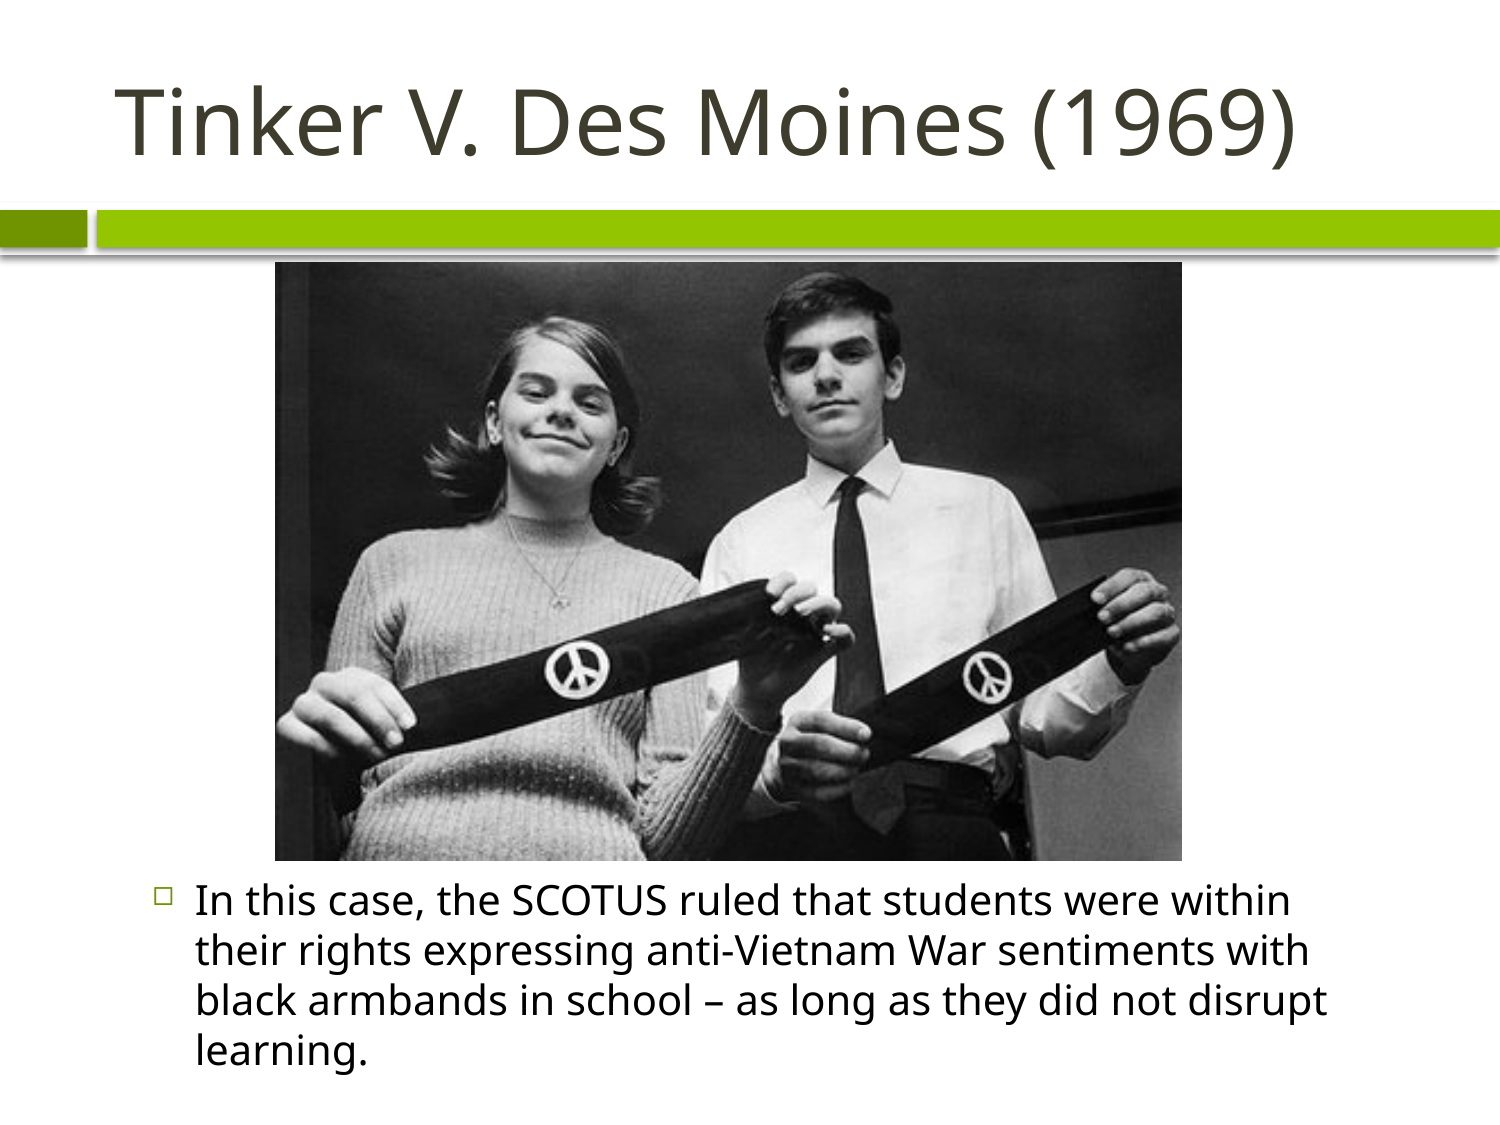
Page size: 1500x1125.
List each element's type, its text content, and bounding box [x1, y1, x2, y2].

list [274, 262, 1182, 862]
title Tinker V. Des Moines (1969) [99, 37, 1438, 200]
list In this case, the SCOTUS ruled that students were within their rights expressing anti-Vietnam War sentiments with black armbands in school – as long as they did not disrupt learning. [137, 866, 1348, 1087]
